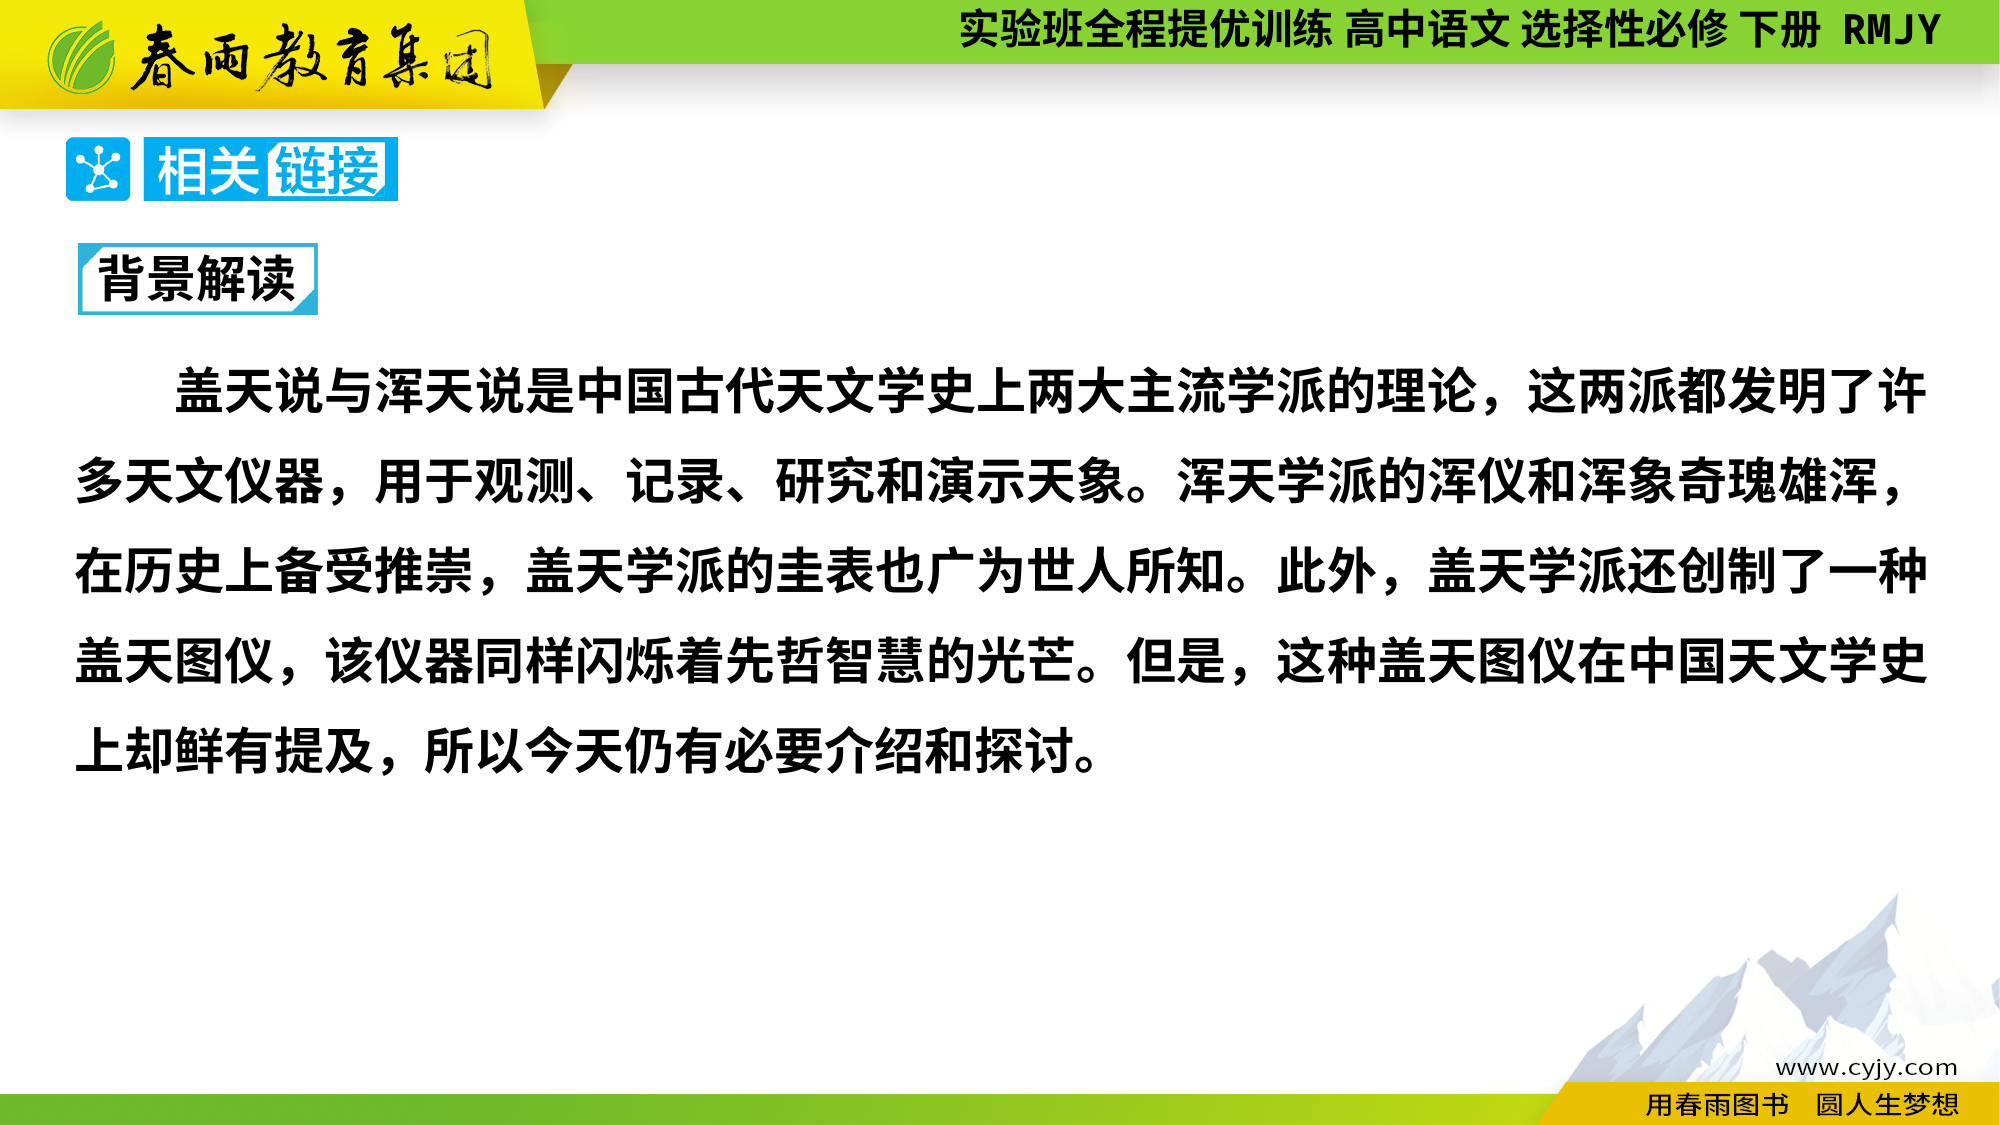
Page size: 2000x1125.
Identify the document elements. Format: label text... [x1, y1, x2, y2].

picture [0, 0, 2000, 1125]
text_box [78, 240, 319, 317]
list 盖天说与浑天说是中国古代天文学史上两大主流学派的理论，这两派都发明了许多天文仪器，用于观测、记录、研究和演示天象。浑天学派的浑仪和浑象奇瑰雄浑，在历史上备受推崇，盖天学派的圭表也广为世人所知。此外，盖天学派还创制了一种盖天图仪，该仪器同样闪烁着先哲智慧的光芒。但是，这种盖天图仪在中国天文学史上却鲜有提及，所以今天仍有必要介绍和探讨。 [59, 322, 1944, 781]
